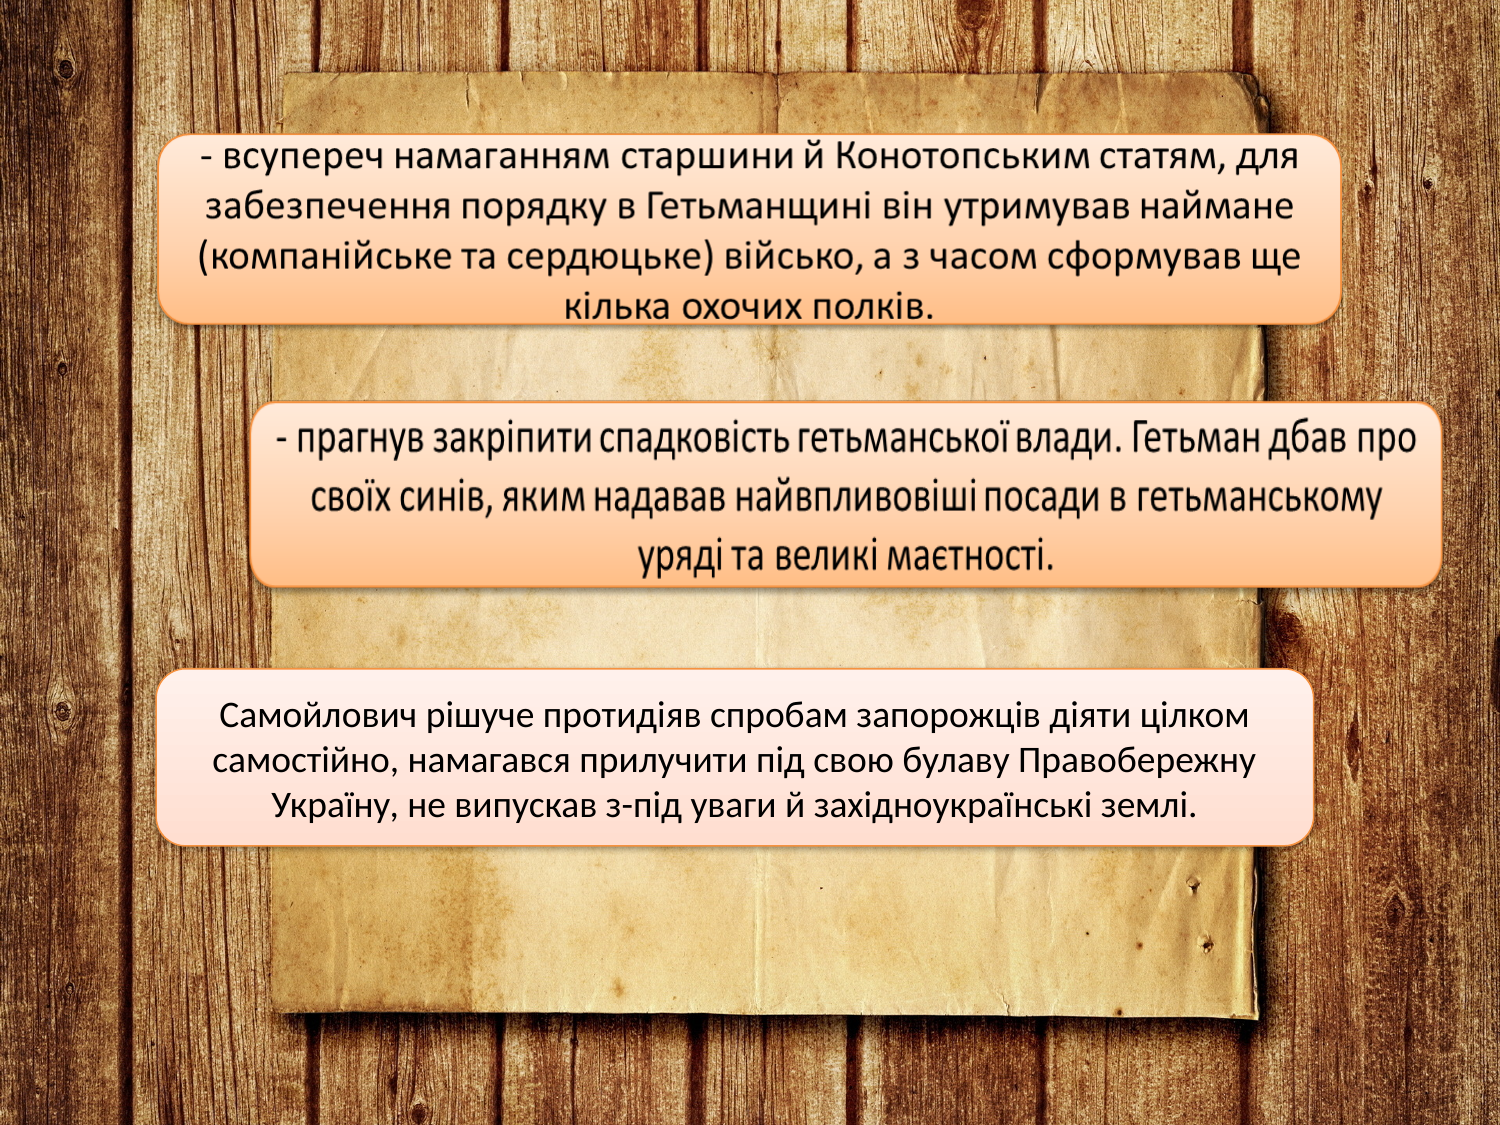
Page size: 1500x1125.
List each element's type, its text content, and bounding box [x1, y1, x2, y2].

text_box Самойлович рішуче протидіяв спробам запорожців діяти цілком самостійно, намагався прилучити під свою булаву Правобережну Україну, не випускав з-під уваги й західноукраїнські землі. [155, 667, 1315, 847]
picture [0, 0, 1500, 1125]
